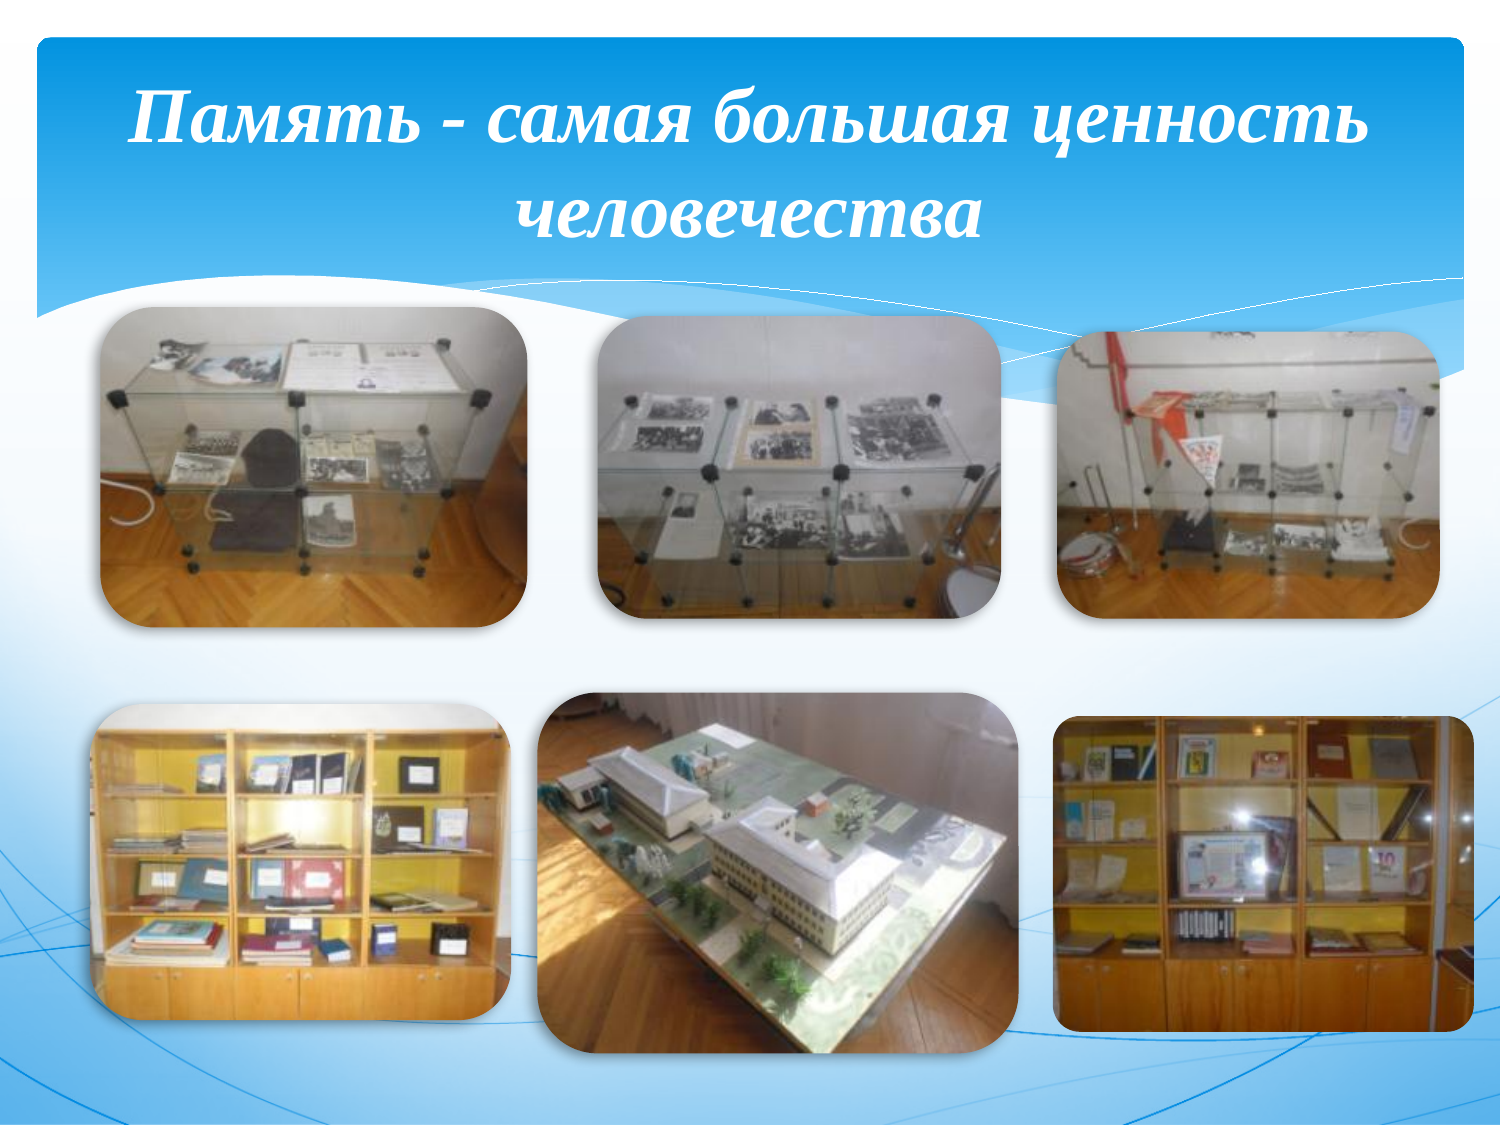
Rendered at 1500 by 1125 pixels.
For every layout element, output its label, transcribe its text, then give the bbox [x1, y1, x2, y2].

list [537, 692, 1019, 1054]
picture [100, 306, 528, 628]
picture [1056, 331, 1440, 619]
title Память - самая большая ценность человечества [75, 55, 1425, 261]
picture [597, 315, 1002, 619]
picture [1052, 715, 1475, 1033]
picture [89, 703, 512, 1021]
